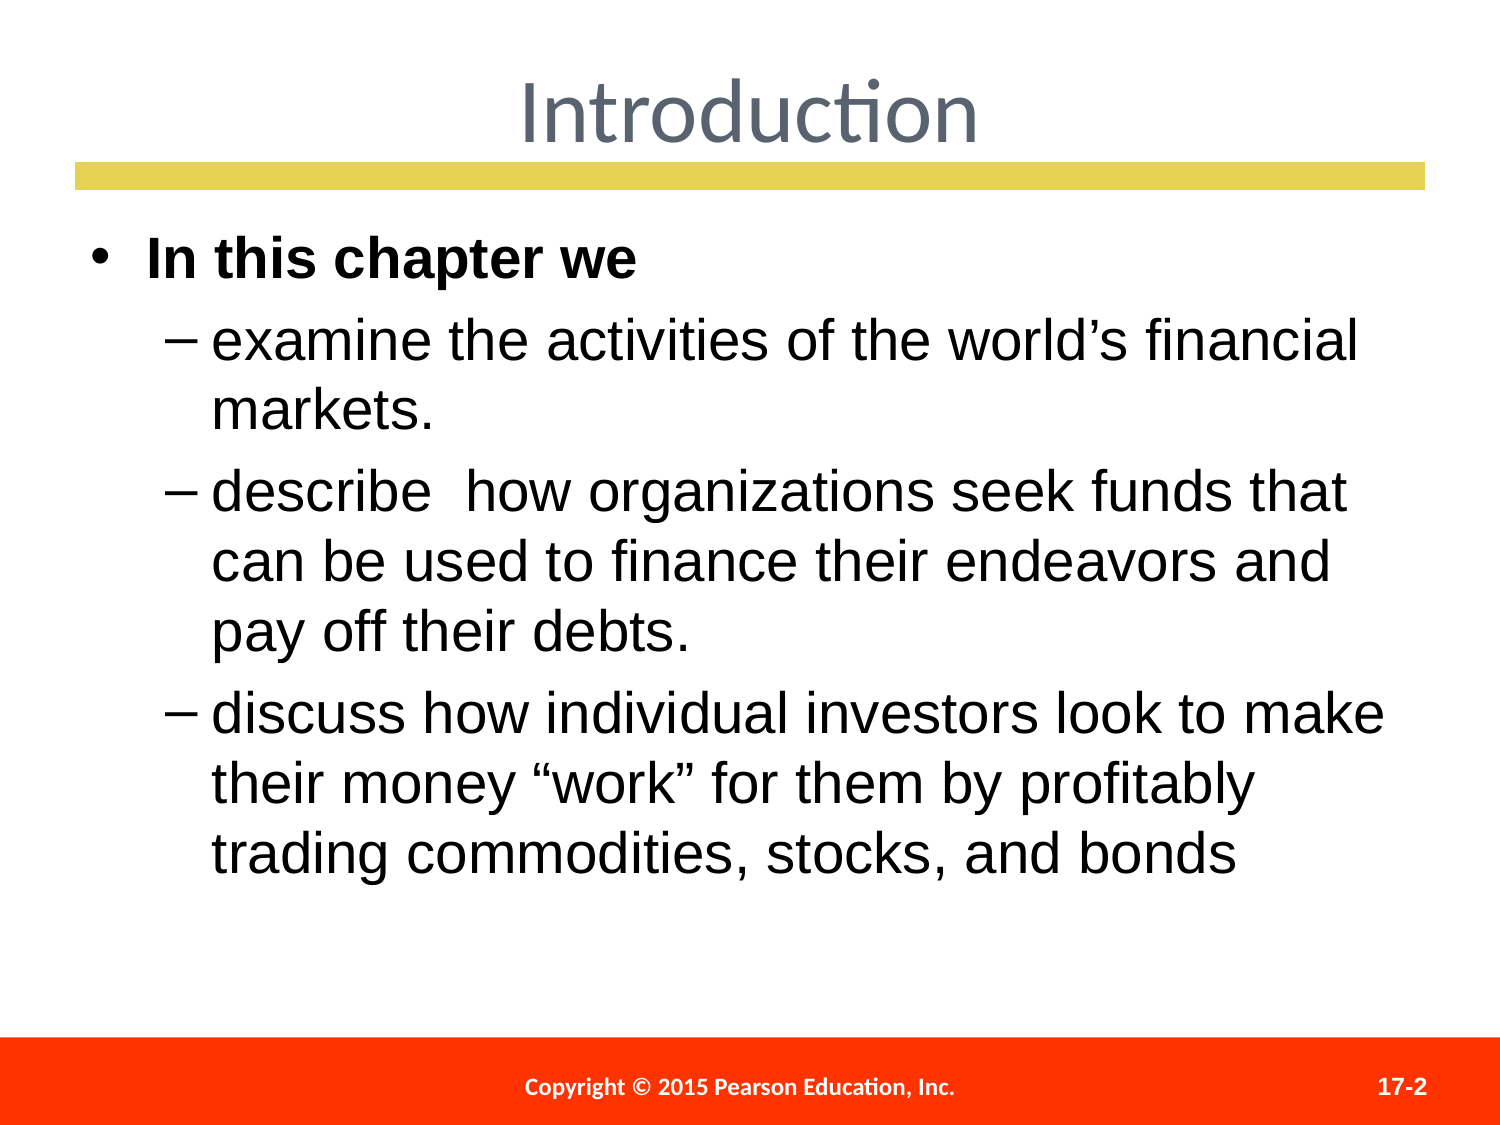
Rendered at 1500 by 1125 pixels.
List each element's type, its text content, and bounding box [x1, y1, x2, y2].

list In this chapter we examine the activities of the world’s financial markets. describe how organizations seek funds that can be used to finance their endeavors and pay off their debts. discuss how individual investors look to make their money “work” for them by profitably trading commodities, stocks, and bonds [74, 212, 1426, 1006]
title Introduction [74, 12, 1426, 201]
